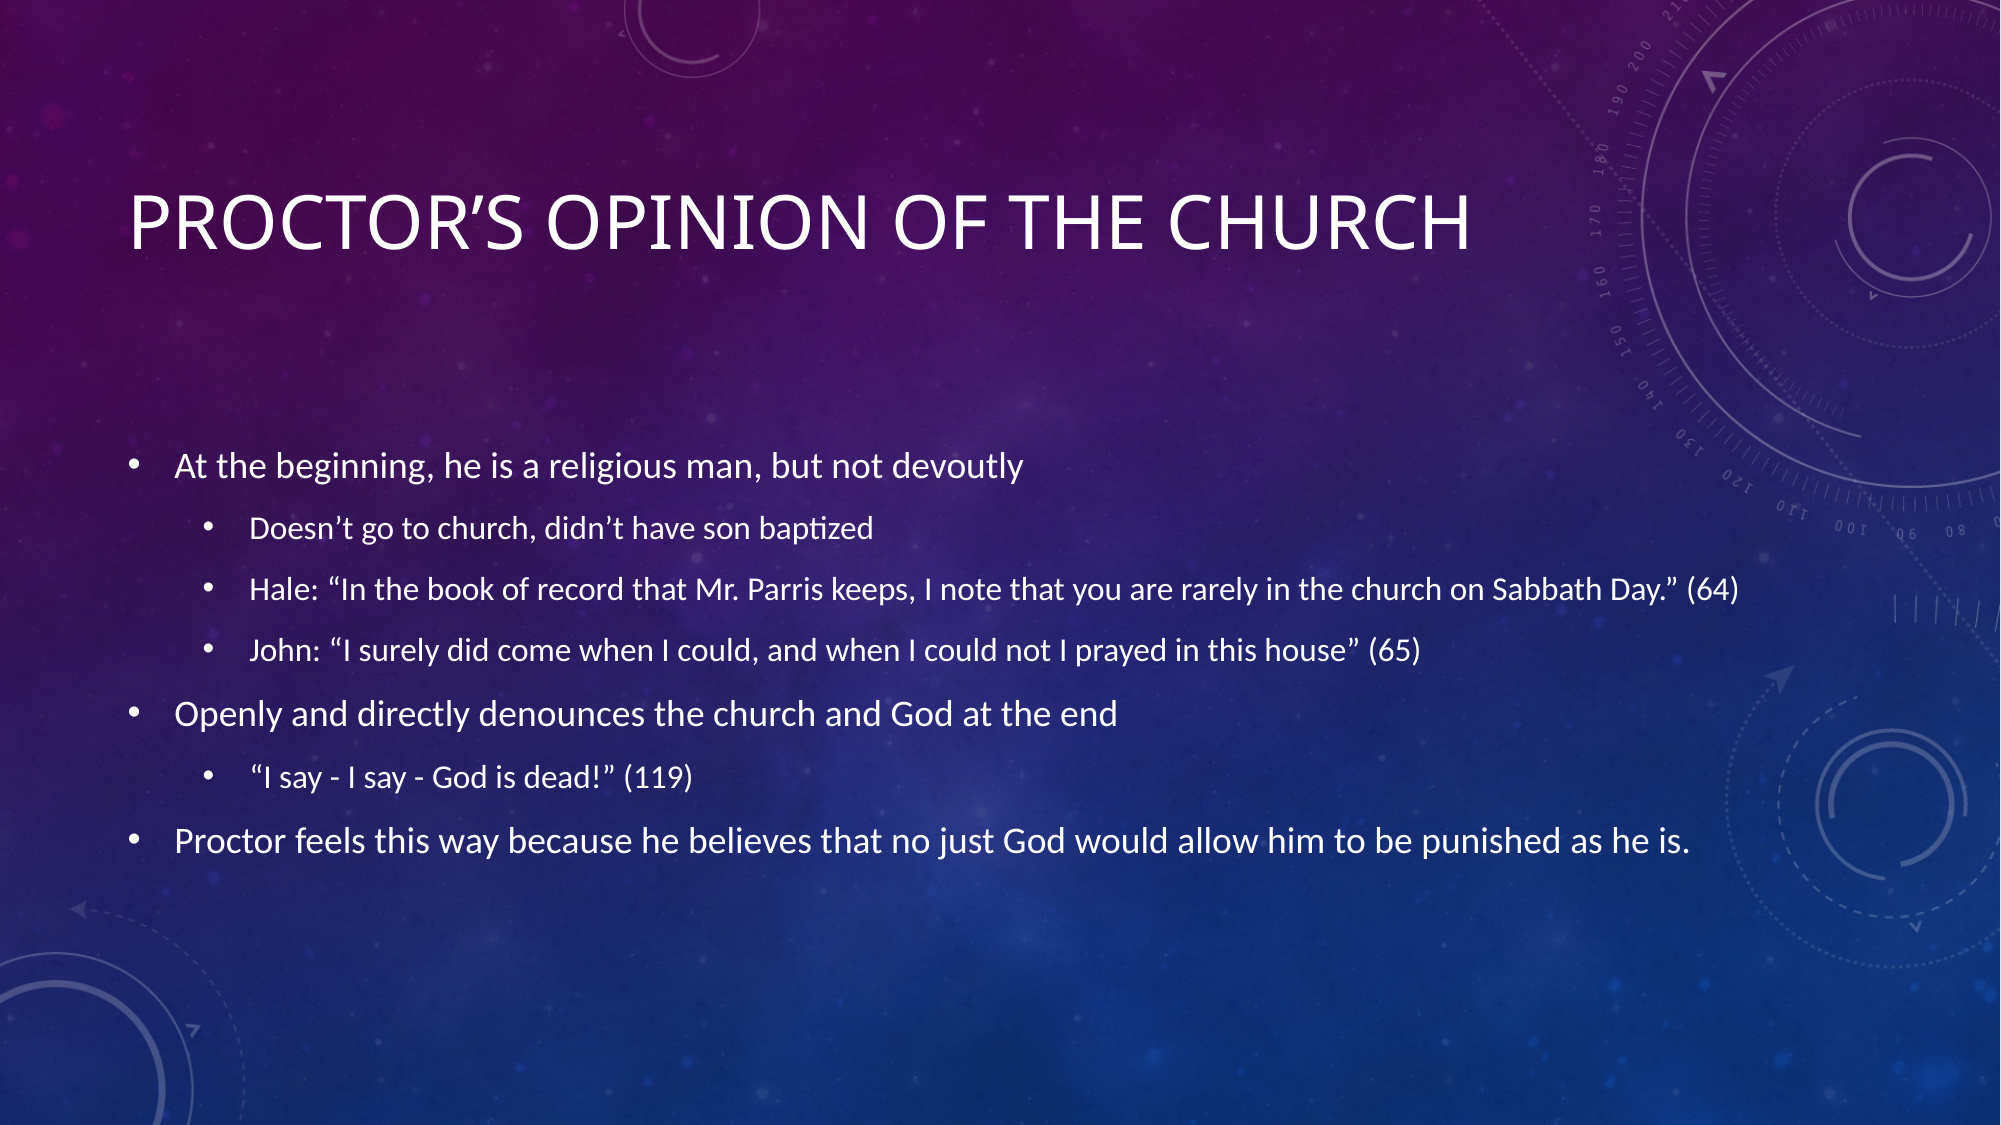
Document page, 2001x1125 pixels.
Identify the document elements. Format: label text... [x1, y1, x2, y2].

picture [0, 0, 2001, 1125]
title Proctor’s Opinion of the Church [112, 99, 1775, 339]
list At the beginning, he is a religious man, but not devoutly Doesn’t go to church, didn’t have son baptized Hale: “In the book of record that Mr. Parris keeps, I note that you are rarely in the church on Sabbath Day.” (64) John: “I surely did come when I could, and when I could not I prayed in this house” (65) Openly and directly denounces the church and God at the end “I say - I say - God is dead!” (119) Proctor feels this way because he believes that no just God would allow him to be punished as he is. [112, 351, 1775, 950]
